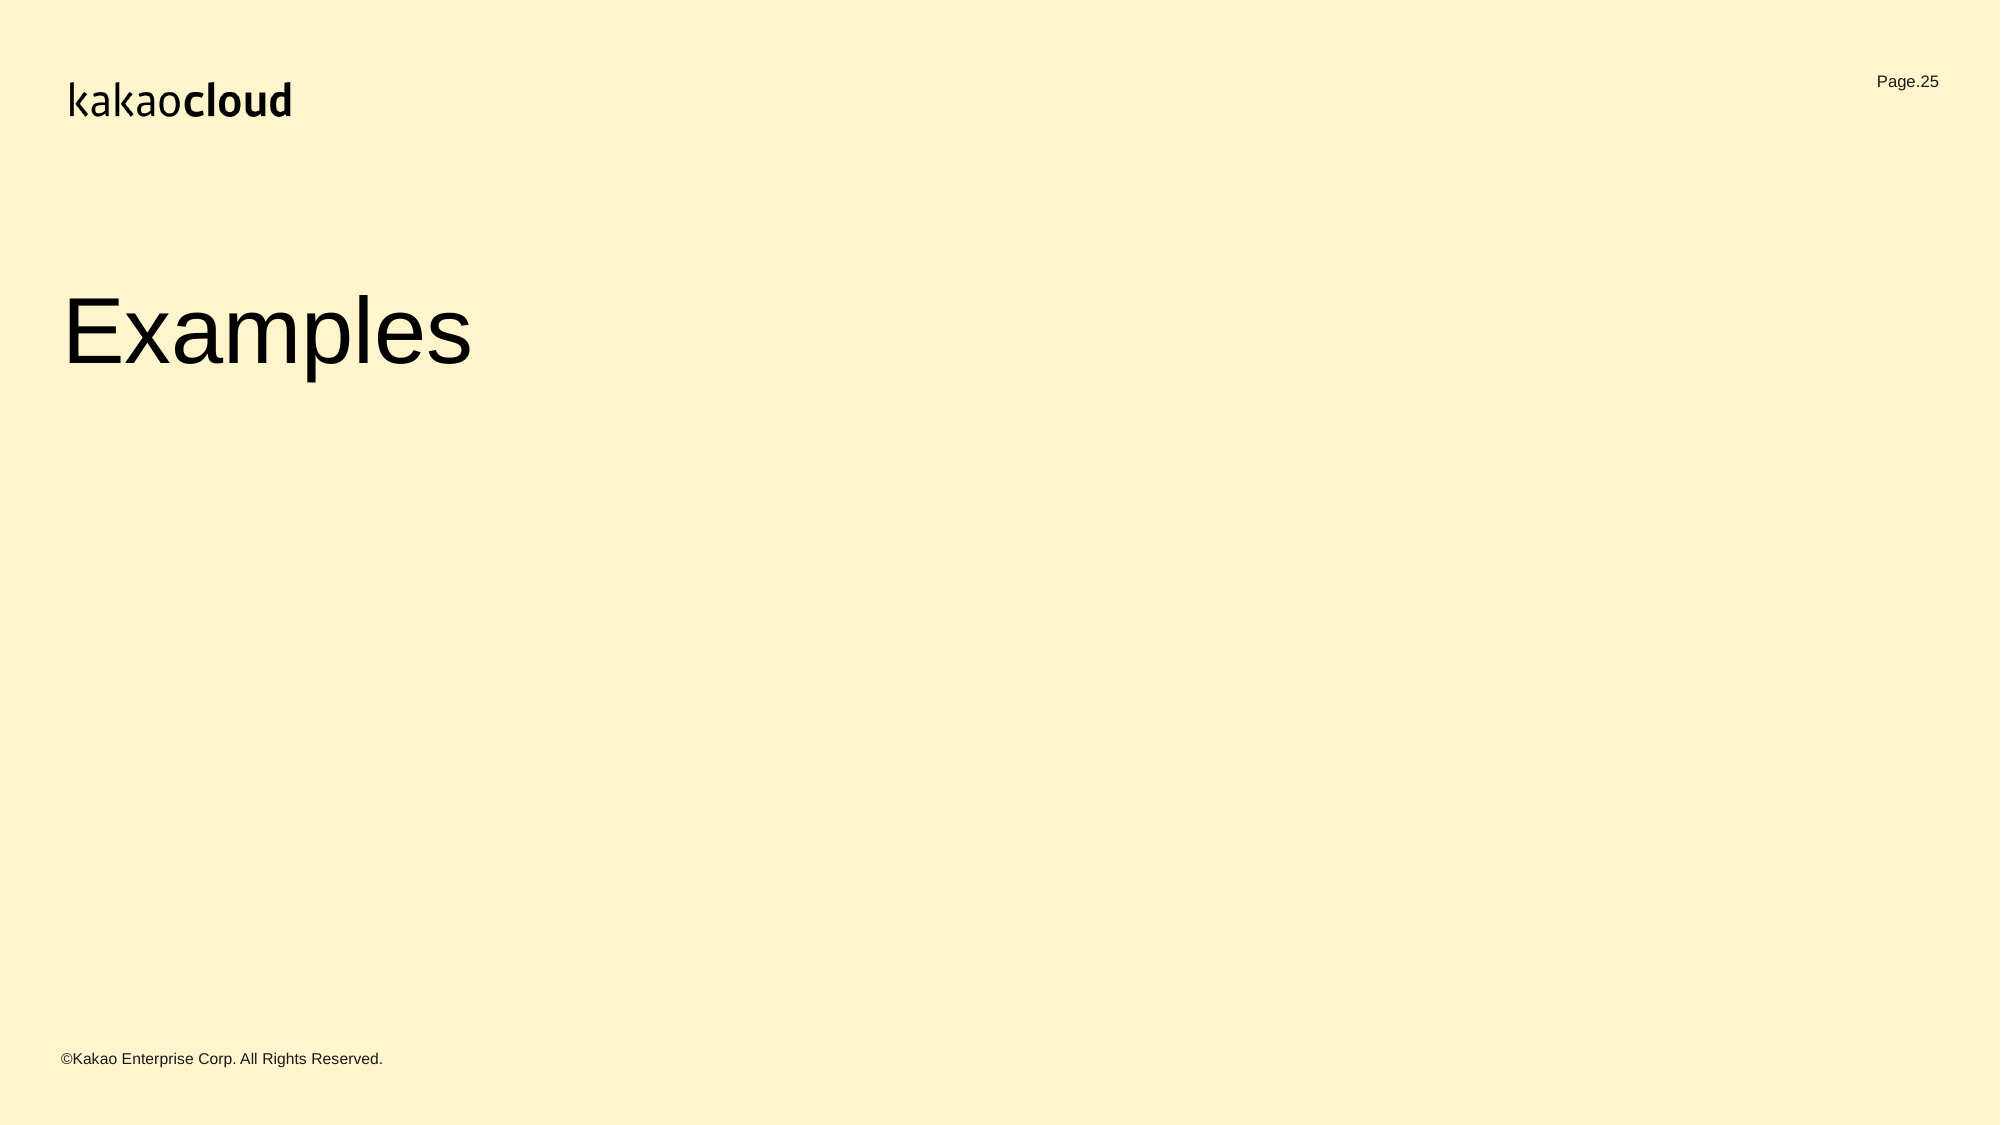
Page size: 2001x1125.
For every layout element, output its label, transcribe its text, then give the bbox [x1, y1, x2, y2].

title Examples [62, 258, 1788, 858]
picture [61, 71, 299, 129]
